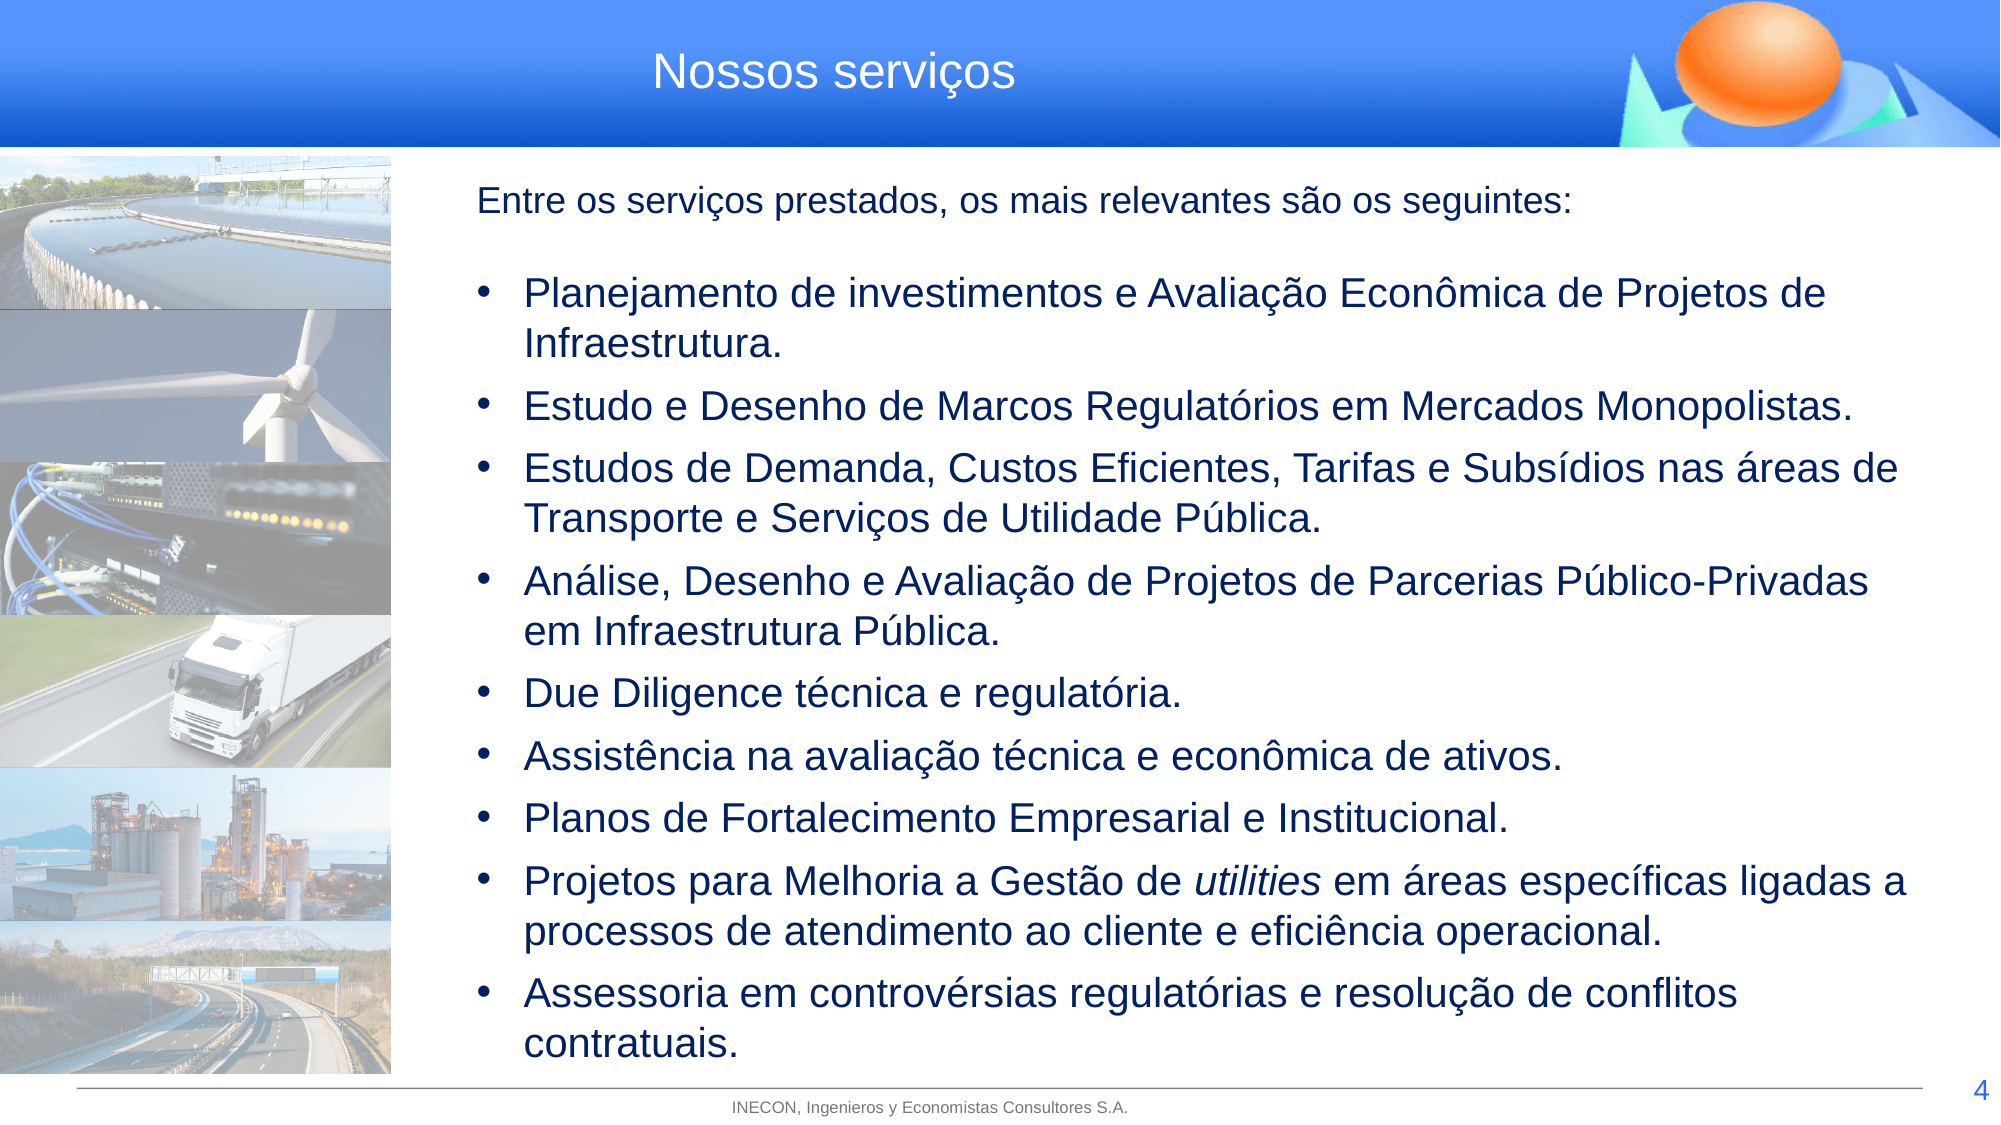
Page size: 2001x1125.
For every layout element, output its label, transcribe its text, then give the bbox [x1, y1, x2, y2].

title Nossos serviços [0, 0, 1670, 138]
slide_number 3 [1537, 1063, 2000, 1125]
picture [0, 0, 2000, 147]
text_box Entre os serviços prestados, os mais relevantes são os seguintes: Planejamento de investimentos e Avaliação Econômica de Projetos de Infraestrutura. Estudo e Desenho de Marcos Regulatórios em Mercados Monopolistas. Estudos de Demanda, Custos Eficientes, Tarifas e Subsídios nas áreas de Transporte e Serviços de Utilidade Pública. Análise, Desenho e Avaliação de Projetos de Parcerias Público-Privadas em Infraestrutura Pública. Due Diligence técnica e regulatória. Assistência na avaliação técnica e econômica de ativos. Planos de Fortalecimento Empresarial e Institucional. Projetos para Melhoria a Gestão de utilities em áreas específicas ligadas a processos de atendimento ao cliente e eficiência operacional. Assessoria em controvérsias regulatórias e resolução de conflitos contratuais. [461, 168, 1941, 1074]
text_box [0, 155, 392, 1074]
